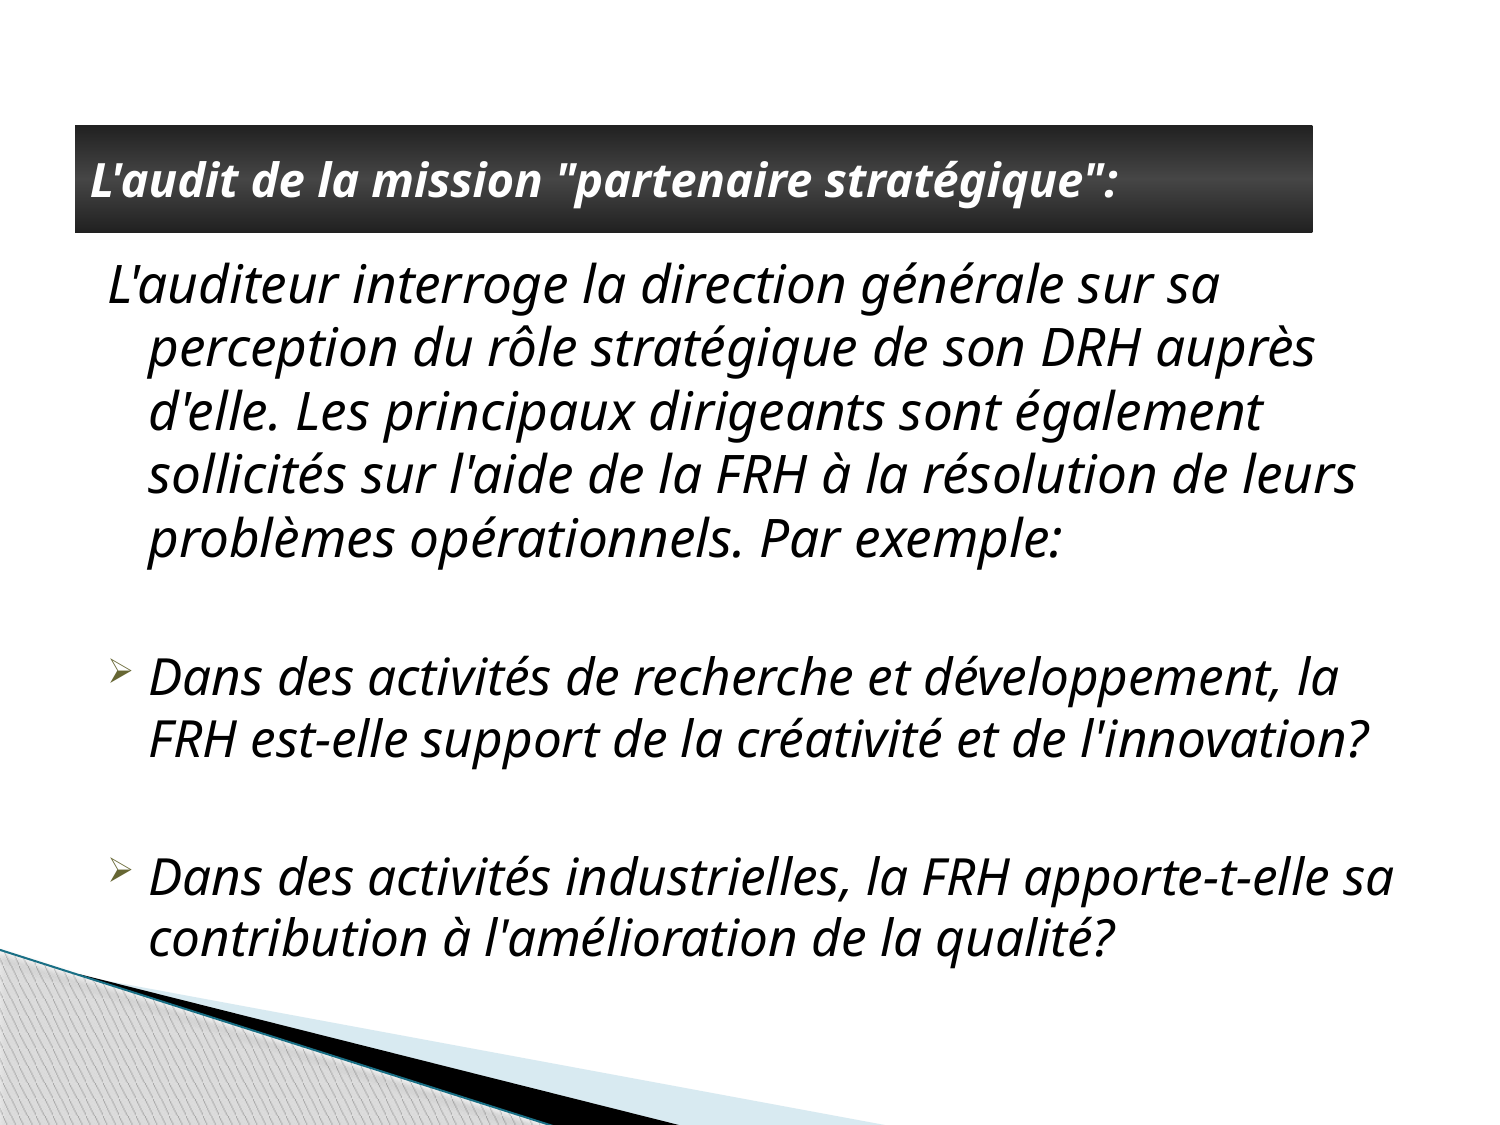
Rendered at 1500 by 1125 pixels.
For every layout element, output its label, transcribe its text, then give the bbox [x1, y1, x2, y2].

list L'auditeur interroge la direction générale sur sa perception du rôle stratégique de son DRH auprès d'elle. Les principaux dirigeants sont également sollicités sur l'aide de la FRH à la résolution de leurs problèmes opérationnels. Par exemple: Dans des activités de recherche et développement, la FRH est-elle support de la créativité et de l'innovation? Dans des activités industrielles, la FRH apporte-t-elle sa contribution à l'amélioration de la qualité? [75, 243, 1425, 986]
title L'audit de la mission "partenaire stratégique": [75, 125, 1313, 233]
